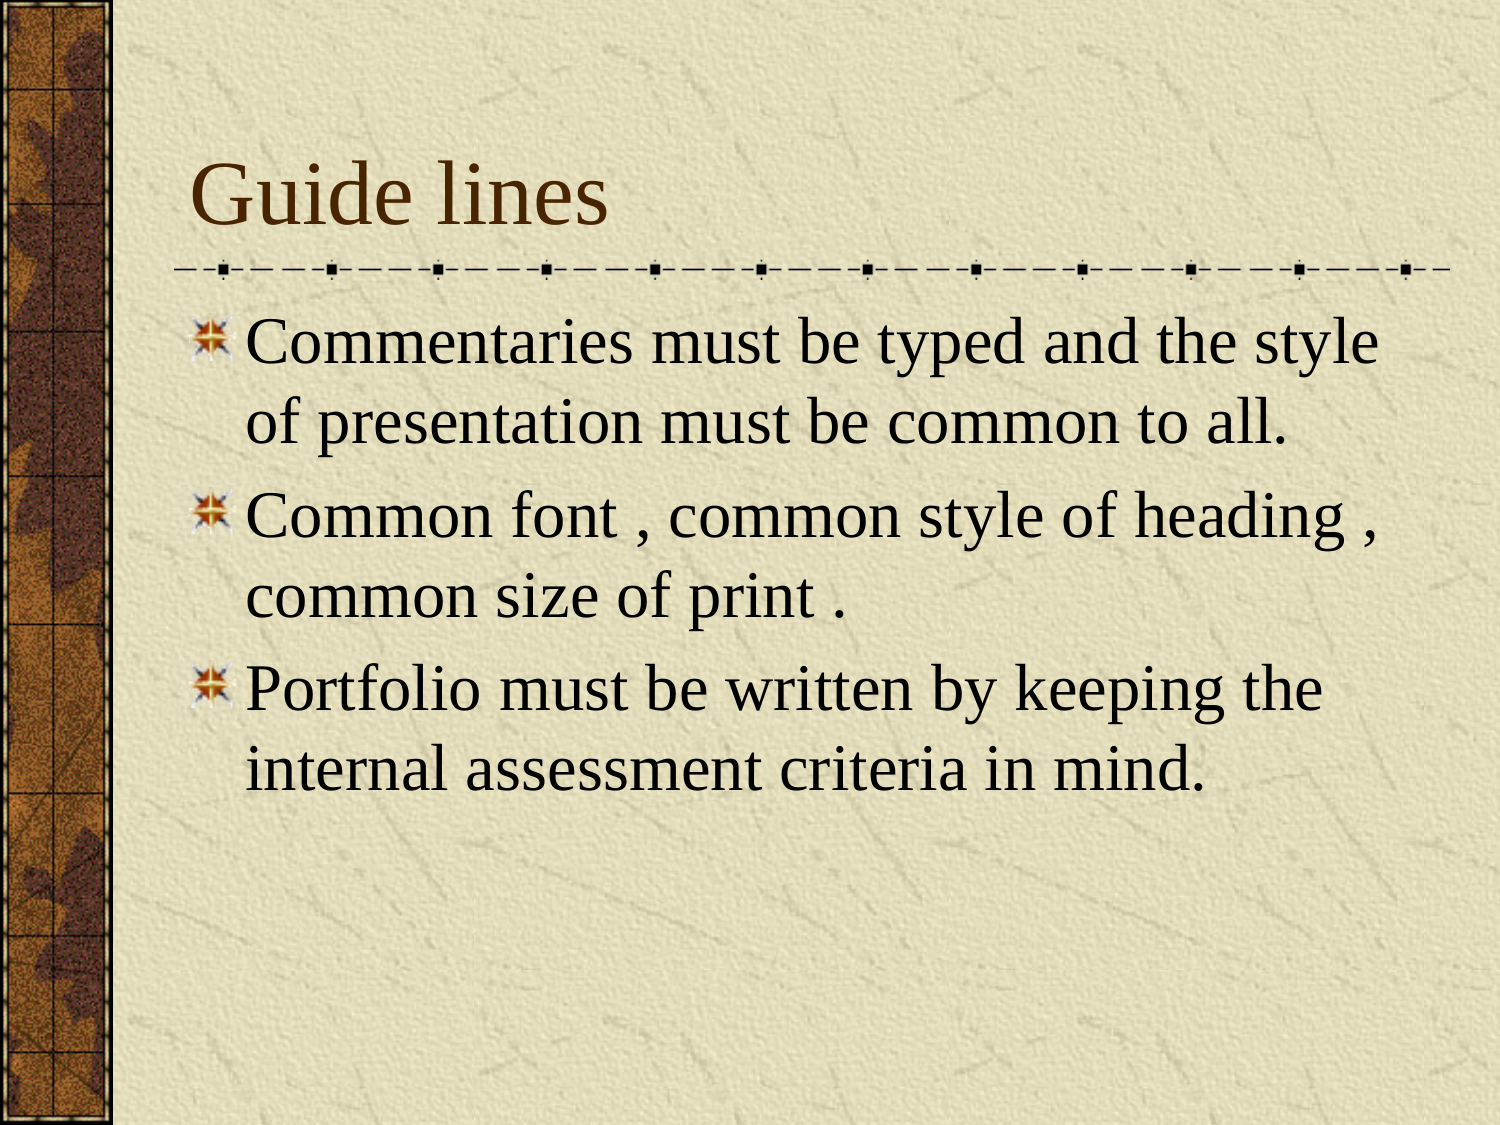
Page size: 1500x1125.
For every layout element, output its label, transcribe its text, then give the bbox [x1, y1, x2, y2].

list Commentaries must be typed and the style of presentation must be common to all. Common font , common style of heading , common size of print . Portfolio must be written by keeping the internal assessment criteria in mind. [173, 289, 1449, 965]
title Guide lines [174, 62, 1451, 251]
picture [0, 0, 1500, 1125]
